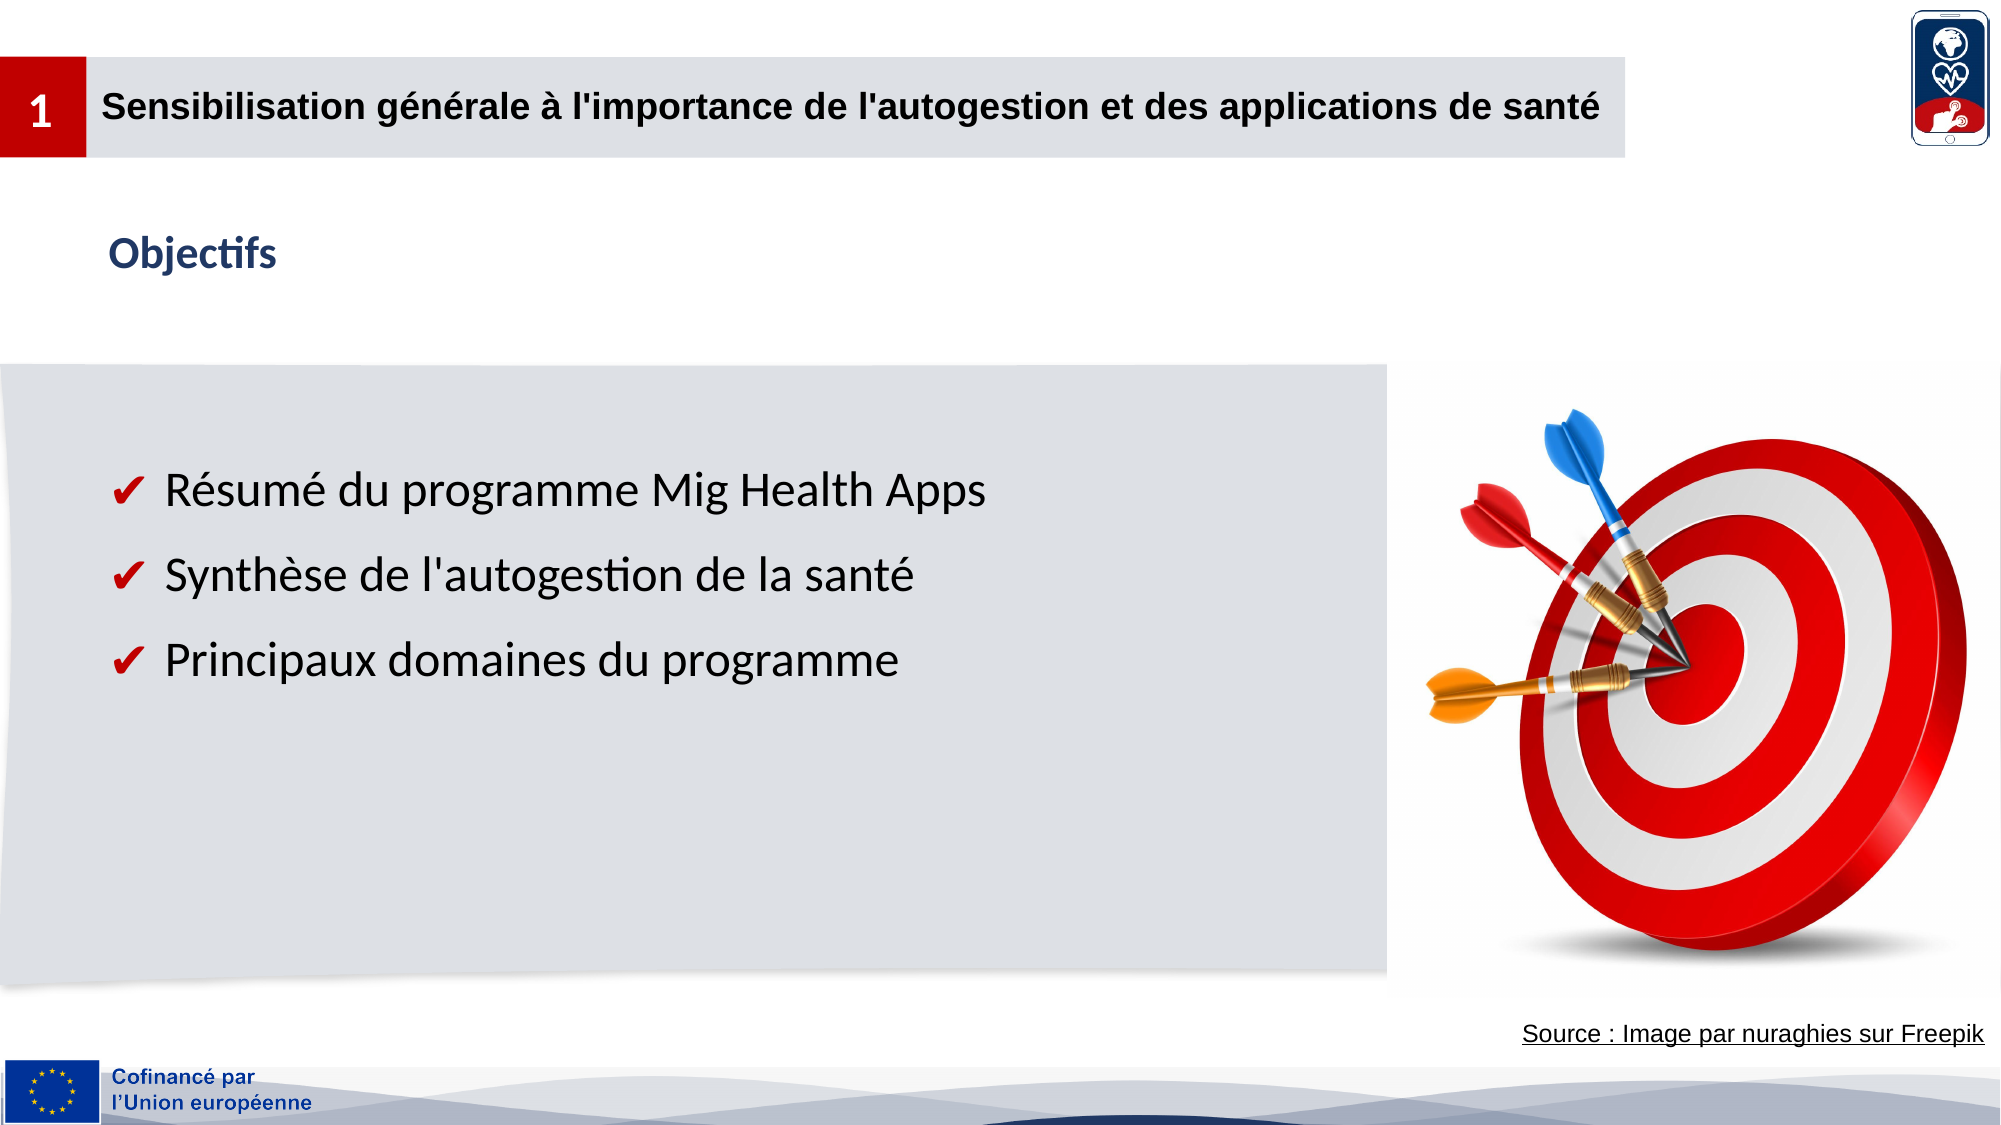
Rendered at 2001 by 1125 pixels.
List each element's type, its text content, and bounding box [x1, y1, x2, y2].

text_box Source : Image par nuraghies sur Freepik [1363, 1009, 2000, 1055]
picture [1387, 361, 2000, 998]
title Objectifs [93, 203, 1819, 305]
picture [1911, 10, 1990, 146]
text_box 1 [0, 56, 87, 158]
picture [0, 1055, 2001, 1125]
text_box Résumé du programme Mig Health Apps Synthèse de l'autogestion de la santé Principaux domaines du programme [93, 448, 1192, 731]
text_box Sensibilisation générale à l'importance de l'autogestion et des applications de santé [87, 57, 1626, 158]
